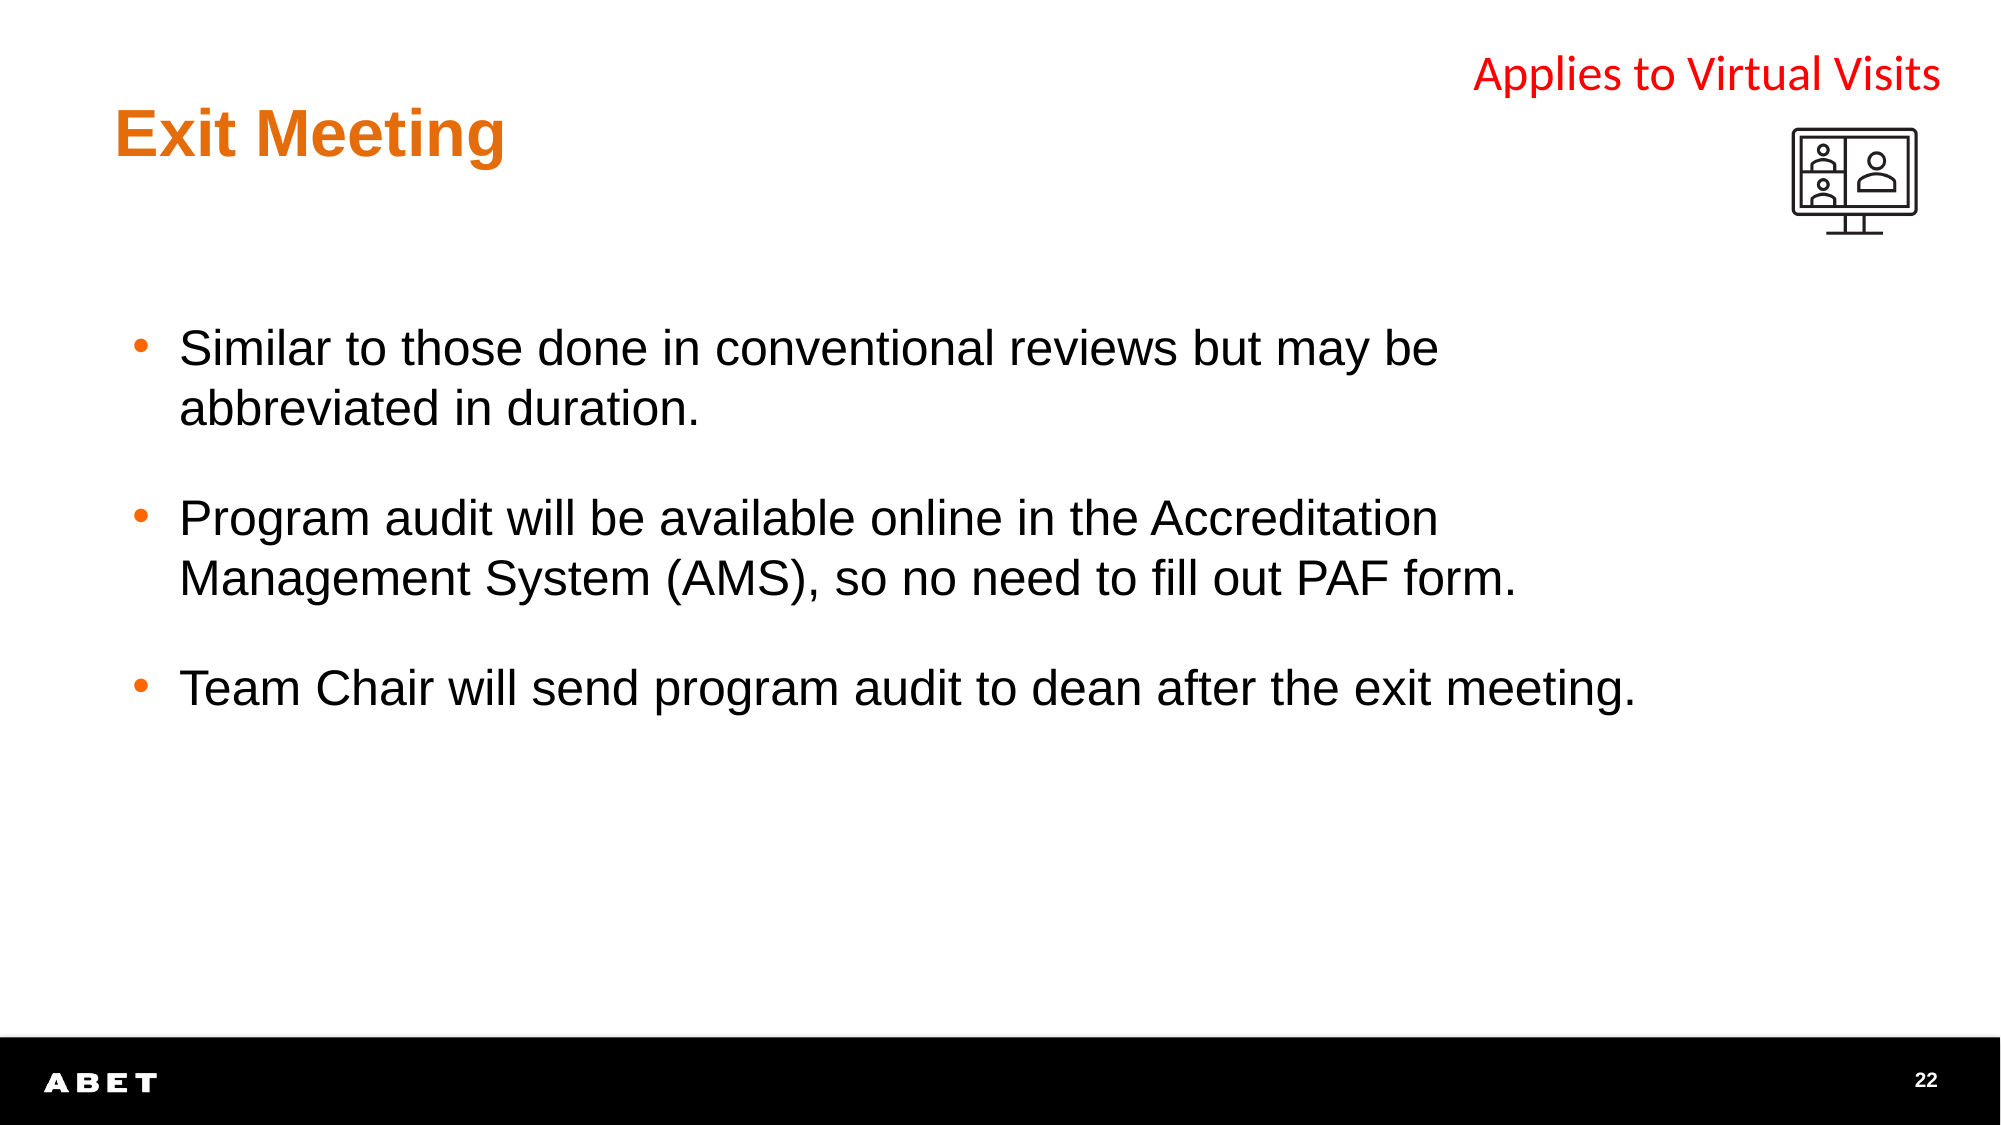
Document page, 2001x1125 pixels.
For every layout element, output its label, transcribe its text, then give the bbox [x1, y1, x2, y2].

list Similar to those done in conventional reviews but may be abbreviated in duration. Program audit will be available online in the Accreditation Management System (AMS), so no need to fill out PAF form. Team Chair will send program audit to dean after the exit meeting. [42, 213, 1675, 925]
title Exit Meeting [99, 82, 1774, 213]
text_box Applies to Virtual Visits [1458, 32, 1957, 108]
picture [1779, 103, 1930, 255]
picture [16, 1052, 184, 1113]
